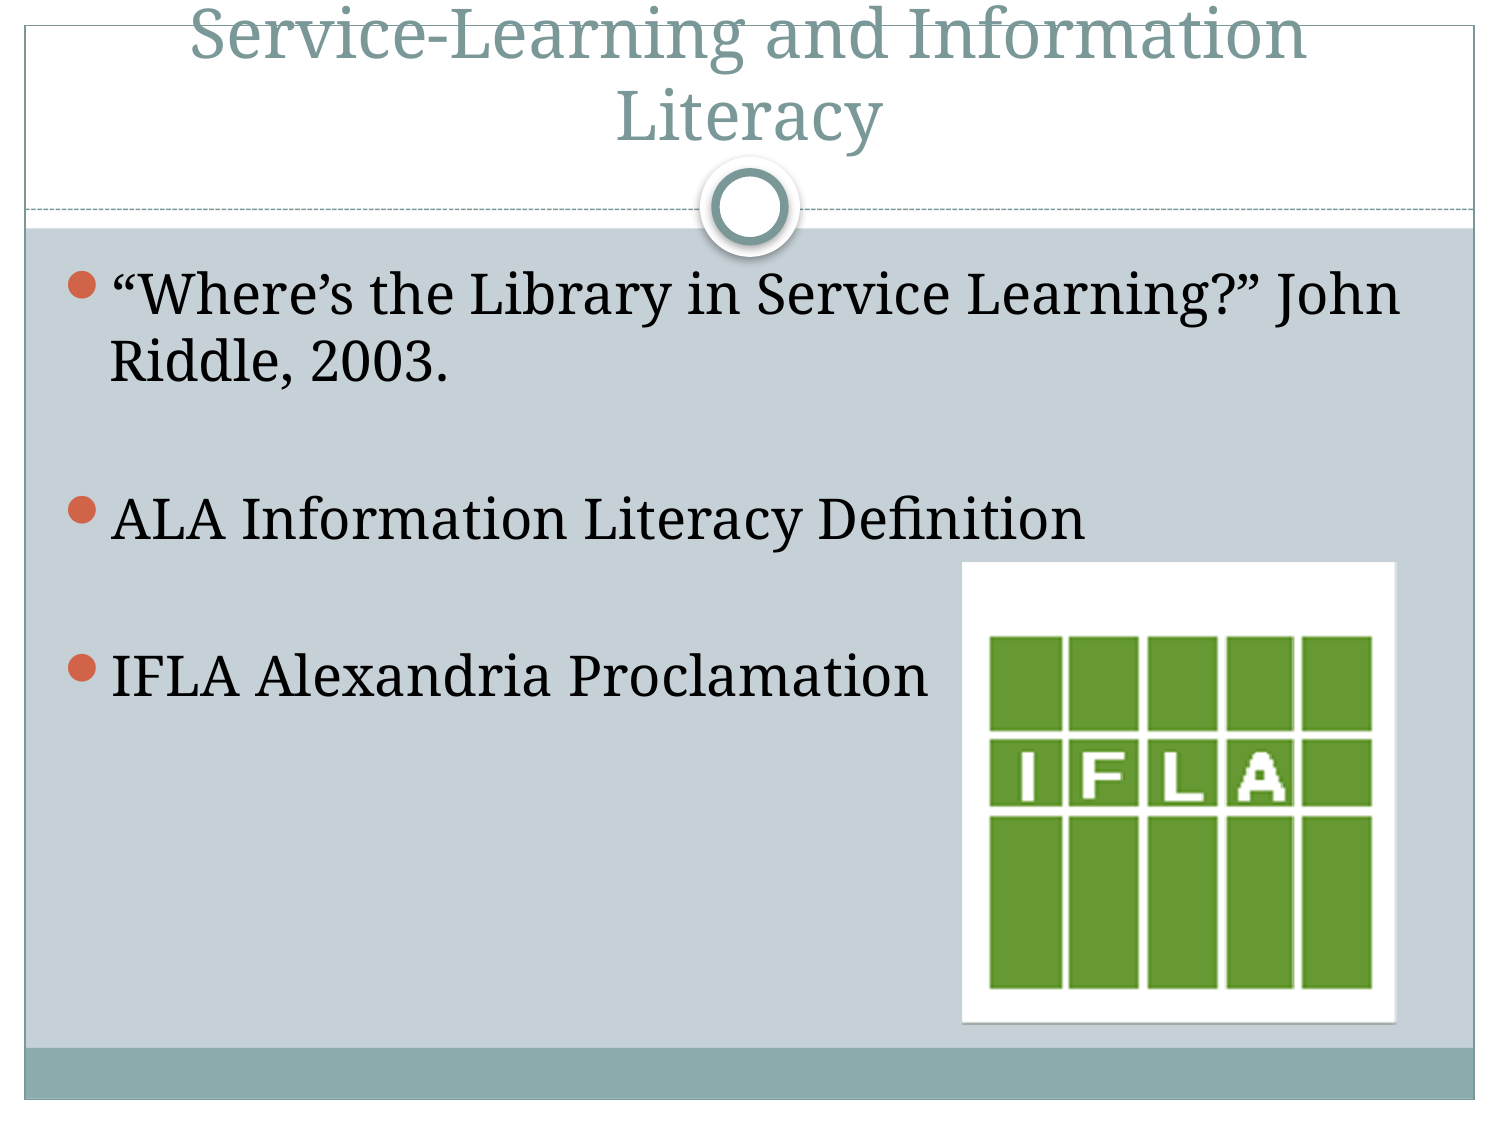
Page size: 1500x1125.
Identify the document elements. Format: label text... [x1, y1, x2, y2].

list “Where’s the Library in Service Learning?” John Riddle, 2003. ALA Information Literacy Definition IFLA Alexandria Proclamation [49, 250, 1445, 1001]
title Service-Learning and Information Literacy [49, 37, 1450, 162]
picture [962, 562, 1397, 1026]
